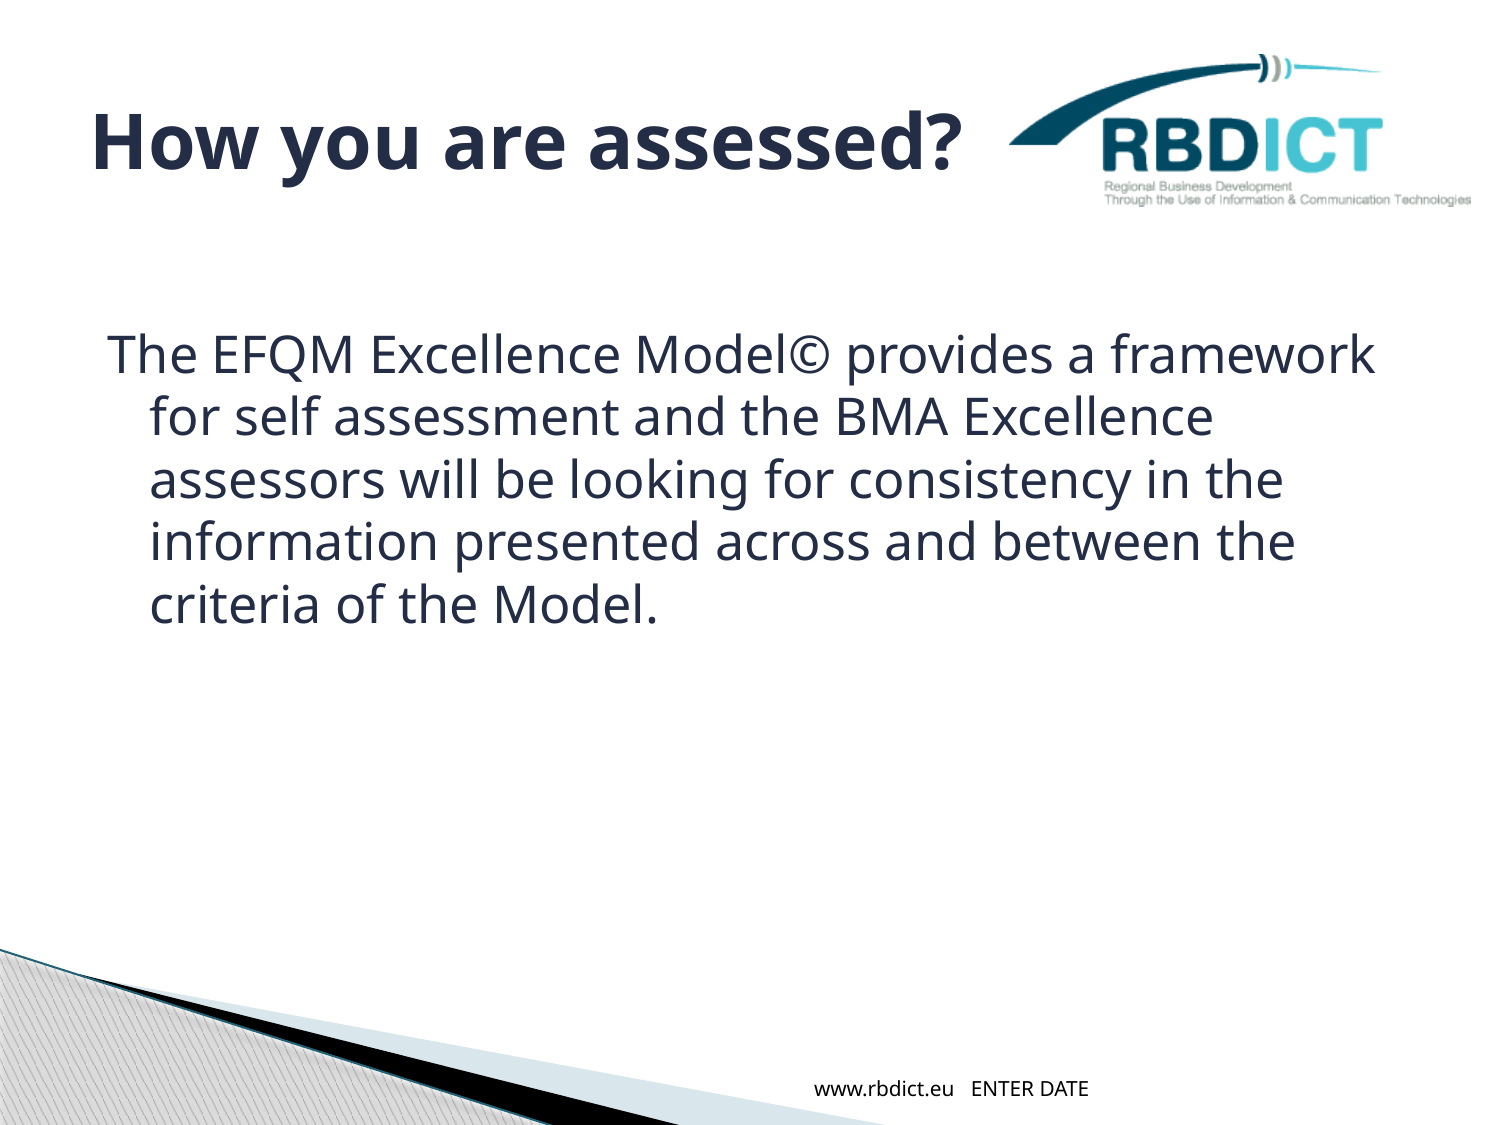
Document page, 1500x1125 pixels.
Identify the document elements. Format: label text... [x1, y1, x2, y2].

list The EFQM Excellence Model© provides a framework for self assessment and the BMA Excellence assessors will be looking for consistency in the information presented across and between the criteria of the Model. [74, 242, 1426, 986]
picture [1425, 54, 1471, 207]
footer www.rbdict.eu ENTER DATE [718, 1051, 1105, 1112]
title How you are assessed? [75, 45, 1425, 233]
